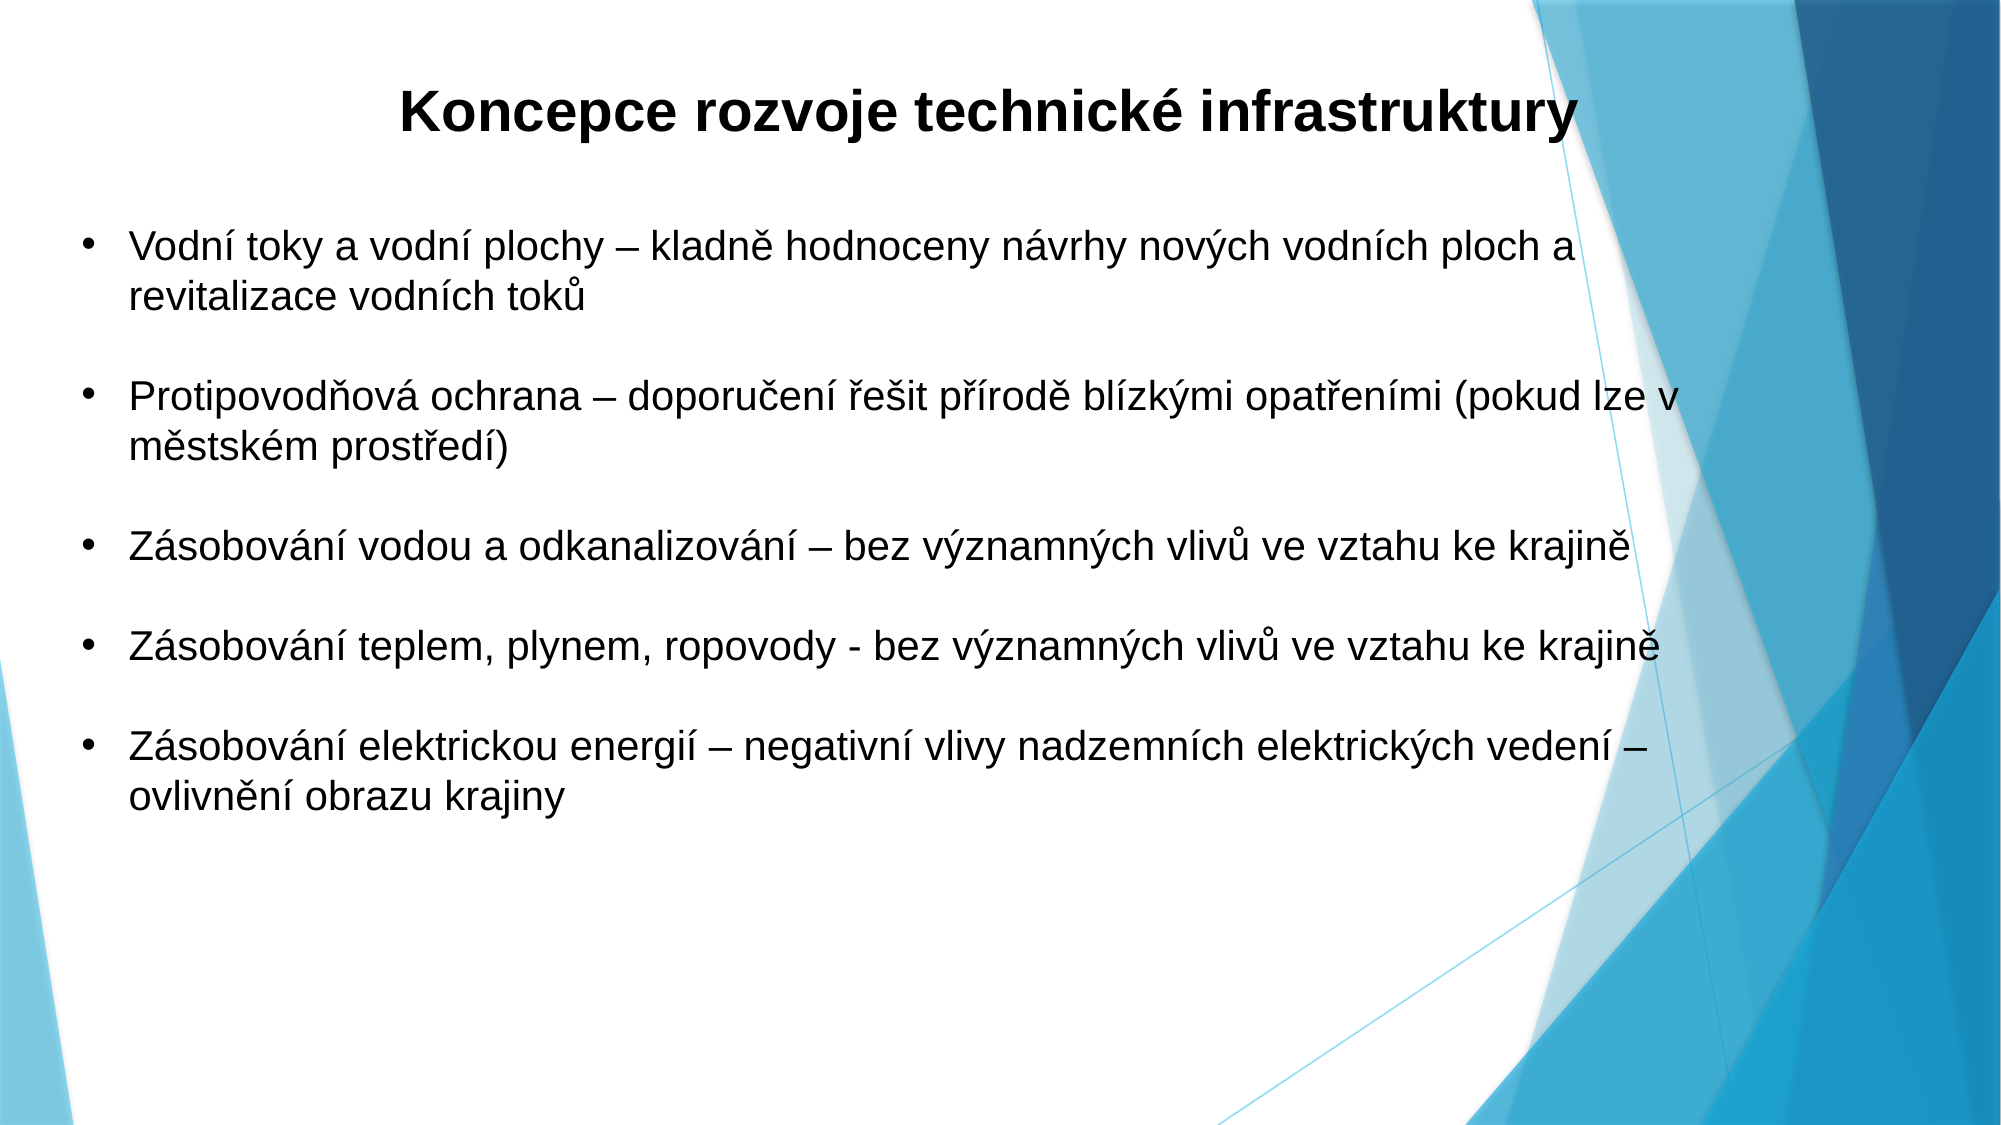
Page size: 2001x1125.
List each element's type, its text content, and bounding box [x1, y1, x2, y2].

text_box Vodní toky a vodní plochy – kladně hodnoceny návrhy nových vodních ploch a revitalizace vodních toků Protipovodňová ochrana – doporučení řešit přírodě blízkými opatřeními (pokud lze v městském prostředí) Zásobování vodou a odkanalizování – bez významných vlivů ve vztahu ke krajině Zásobování teplem, plynem, ropovody - bez významných vlivů ve vztahu ke krajině Zásobování elektrickou energií – negativní vlivy nadzemních elektrických vedení – ovlivnění obrazu krajiny [66, 211, 1769, 877]
text_box Koncepce rozvoje technické infrastruktury [66, 65, 1914, 151]
